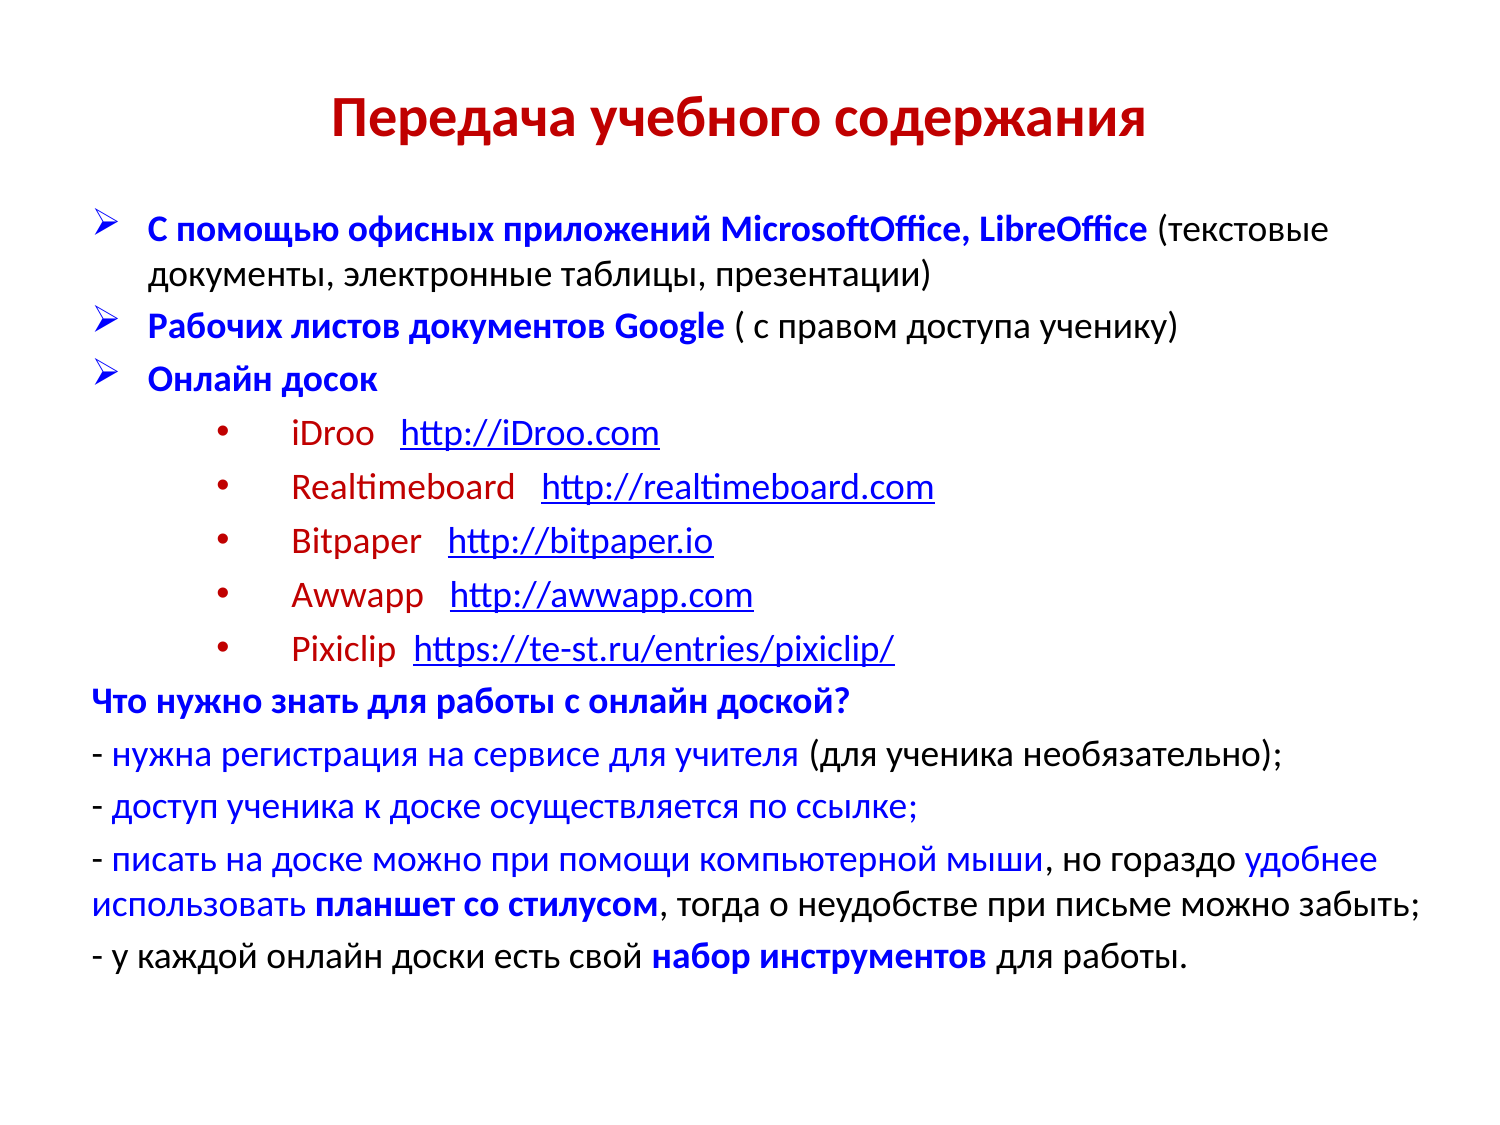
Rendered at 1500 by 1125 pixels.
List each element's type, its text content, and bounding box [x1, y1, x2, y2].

title Передача учебного содержания [64, 19, 1415, 207]
list С помощью офисных приложений MicrosoftOffice, LibreOffice (текстовые документы, электронные таблицы, презентации) Рабочих листов документов Google ( с правом доступа ученику) Онлайн досок iDroo http://iDroo.com Realtimeboard http://realtimeboard.com Bitpaper http://bitpaper.io Awwapp http://awwapp.com Pixiclip https://te-st.ru/entries/pixiclip/ Что нужно знать для работы с онлайн доской? - нужна регистрация на сервисе для учителя (для ученика необязательно); - доступ ученика к доске осуществляется по ссылке; - писать на доске можно при помощи компьютерной мыши, но гораздо удобнее использовать планшет со стилусом, тогда о неудобстве при письме можно забыть; - у каждой онлайн доски есть свой набор инструментов для работы. [76, 196, 1459, 1106]
